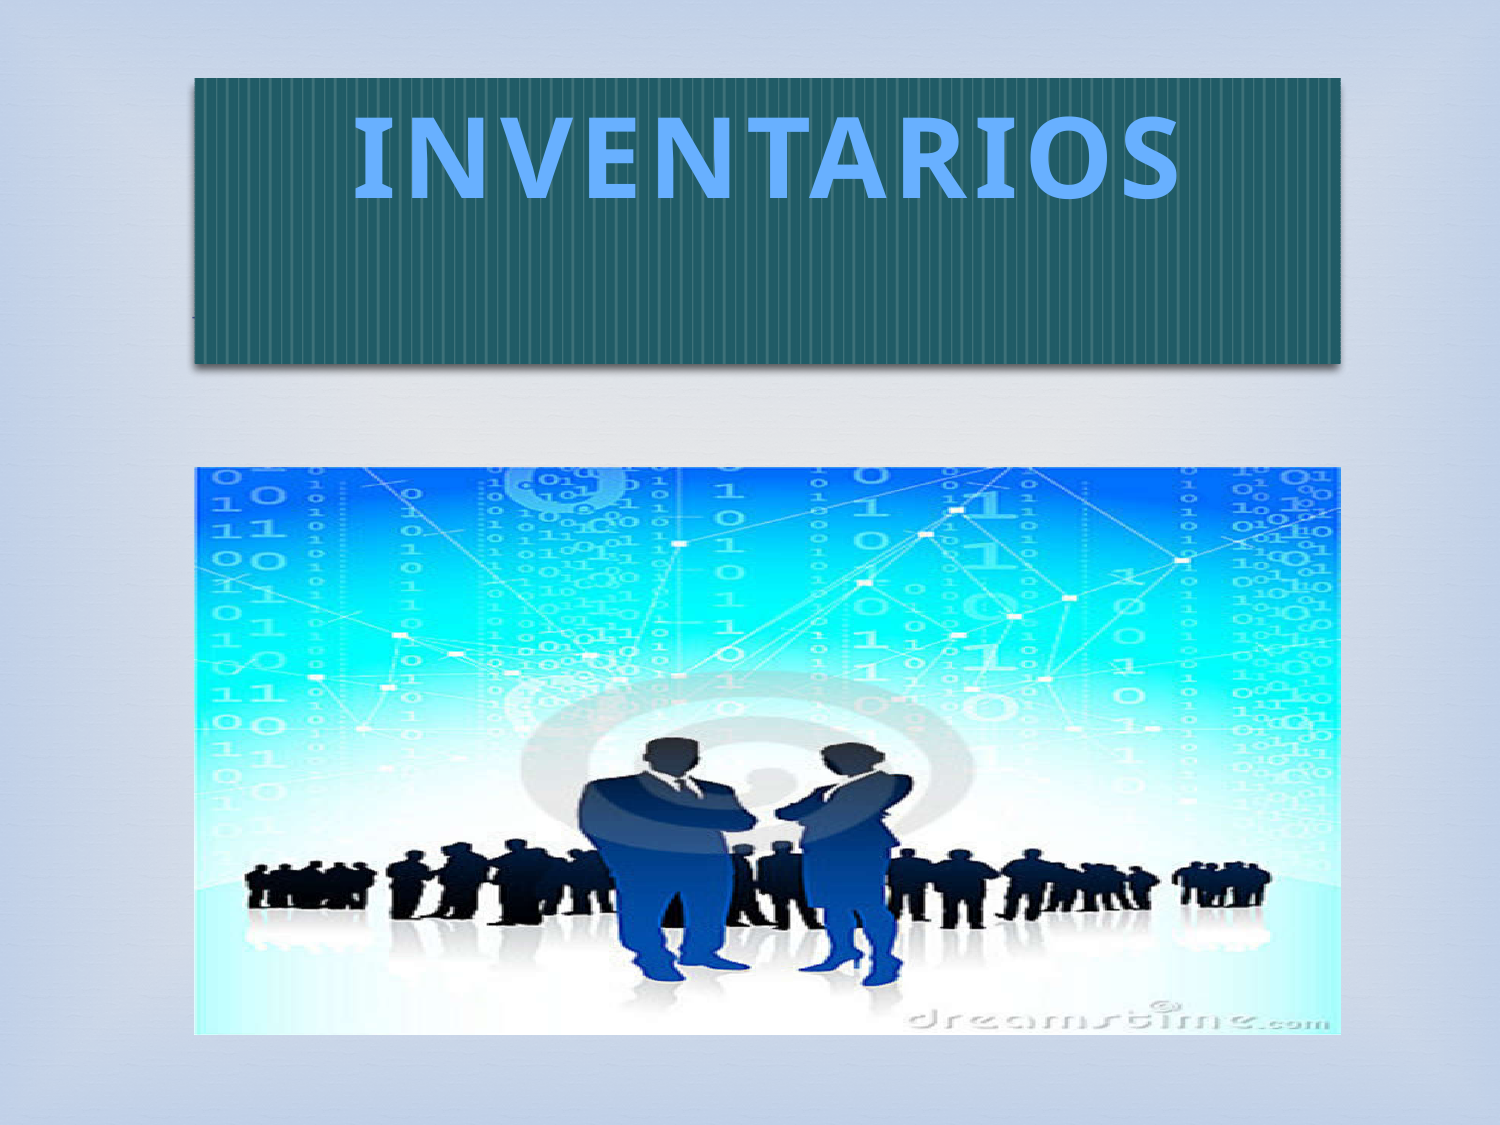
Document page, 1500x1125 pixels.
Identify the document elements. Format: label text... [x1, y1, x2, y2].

picture [194, 467, 1341, 1036]
text_box INVENTARIOS [194, 78, 1341, 364]
